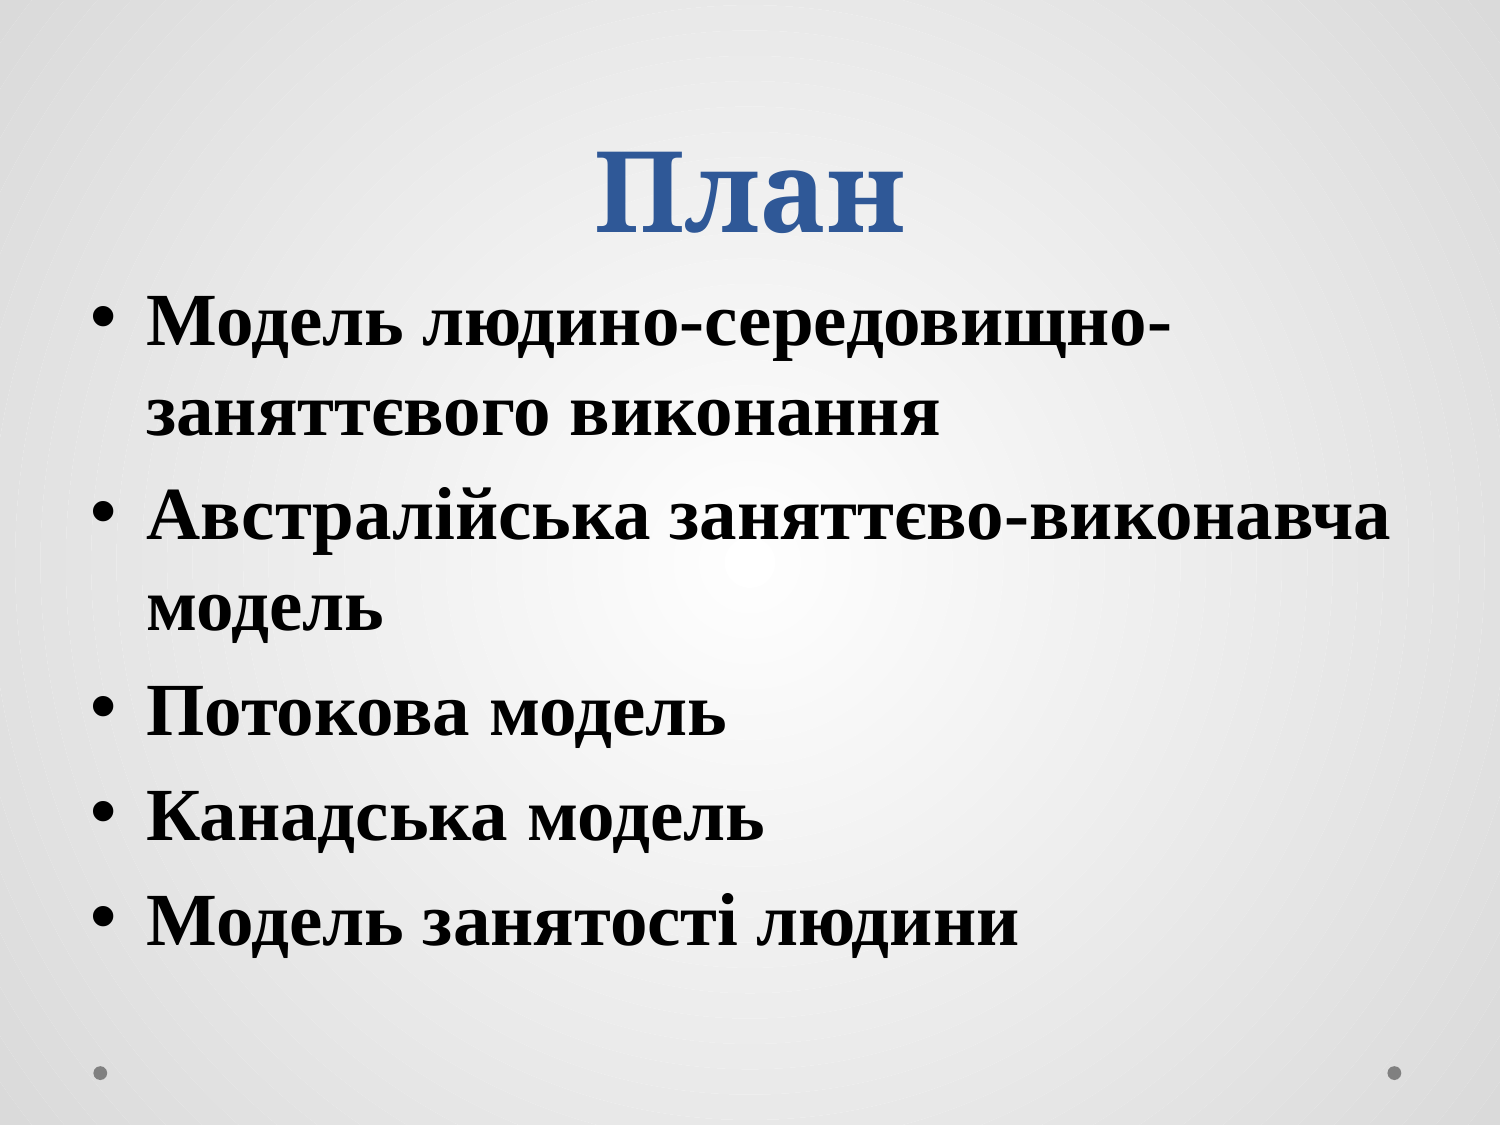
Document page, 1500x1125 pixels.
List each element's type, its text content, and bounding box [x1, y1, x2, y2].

list Модель людино-середовищно-заняттєвого виконання Австралійська заняттєво-виконавча модель Потокова модель Канадська модель Модель занятості людини [75, 262, 1425, 1005]
title План [75, 0, 1425, 262]
